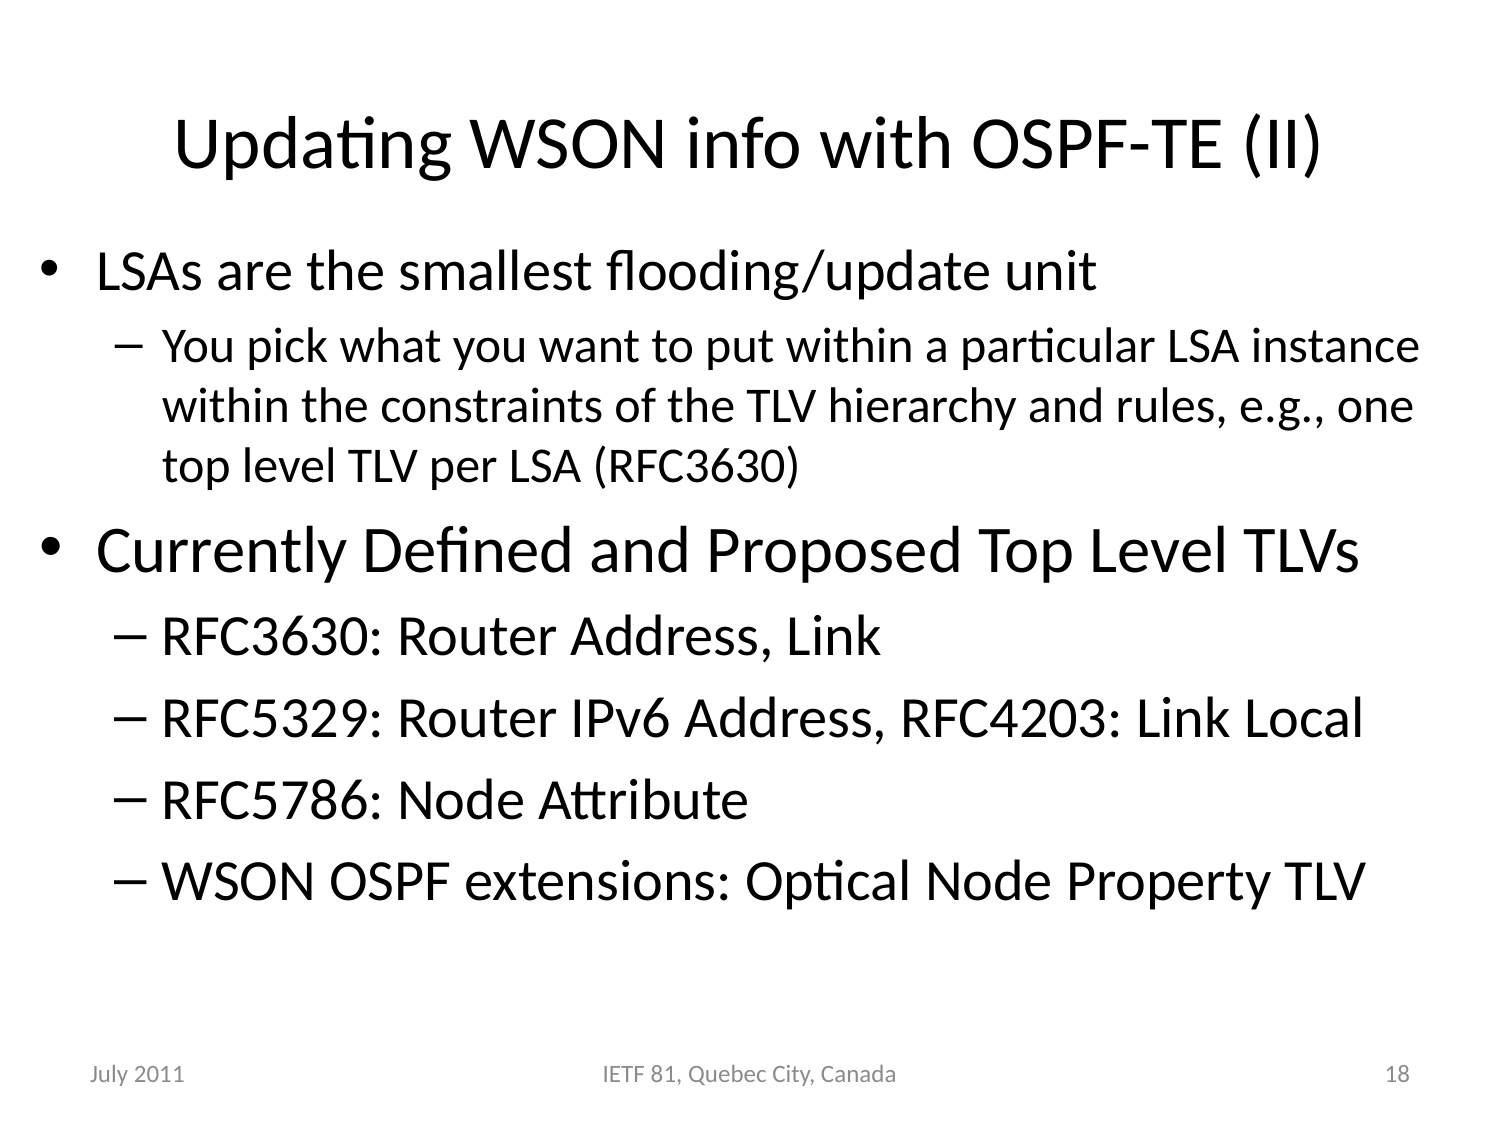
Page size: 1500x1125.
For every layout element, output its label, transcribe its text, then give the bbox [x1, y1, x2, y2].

slide_number 18 [1074, 1042, 1425, 1103]
footer IETF 81, Quebec City, Canada [512, 1042, 988, 1103]
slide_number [75, 1042, 425, 1103]
title Updating WSON info with OSPF-TE (II) [74, 44, 1426, 224]
list LSAs are the smallest flooding/update unit You pick what you want to put within a particular LSA instance within the constraints of the TLV hierarchy and rules, e.g., one top level TLV per LSA (RFC3630) Currently Defined and Proposed Top Level TLVs RFC3630: Router Address, Link RFC5329: Router IPv6 Address, RFC4203: Link Local RFC5786: Node Attribute WSON OSPF extensions: Optical Node Property TLV [24, 224, 1438, 1001]
